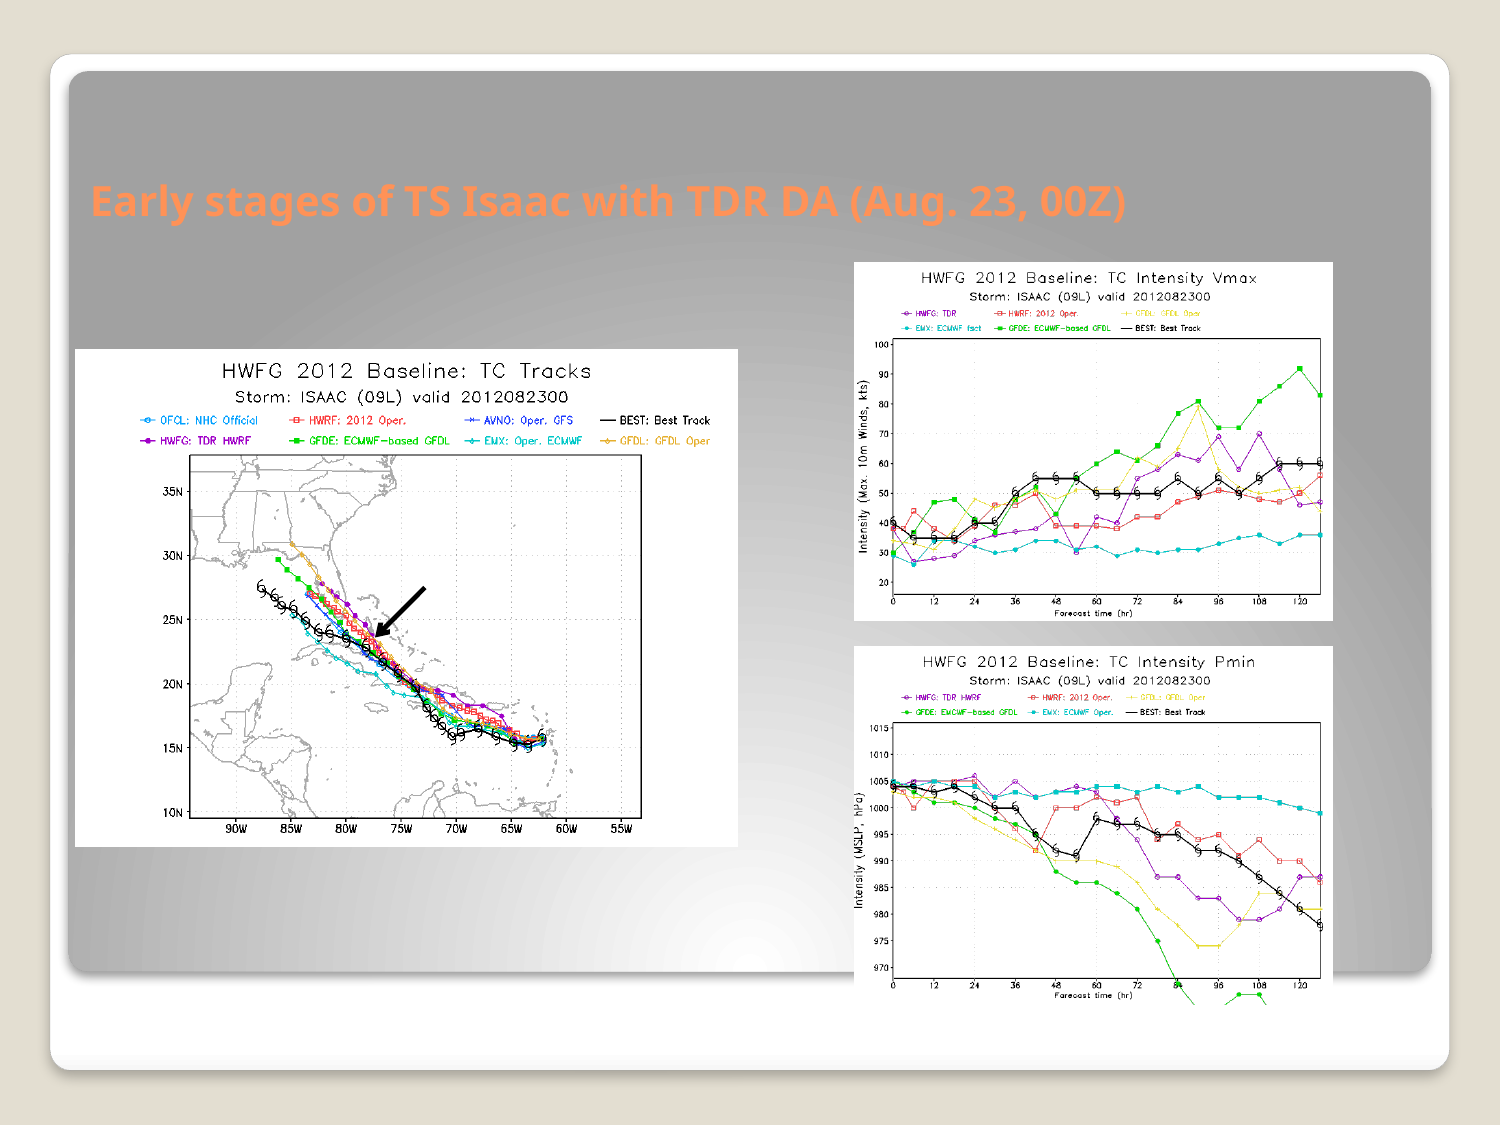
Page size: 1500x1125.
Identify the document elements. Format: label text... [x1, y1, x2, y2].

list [854, 645, 1334, 1006]
title Early stages of TS Isaac with TDR DA (Aug. 23, 00Z) [75, 45, 1425, 233]
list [74, 349, 738, 848]
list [854, 262, 1333, 622]
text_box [374, 587, 426, 638]
